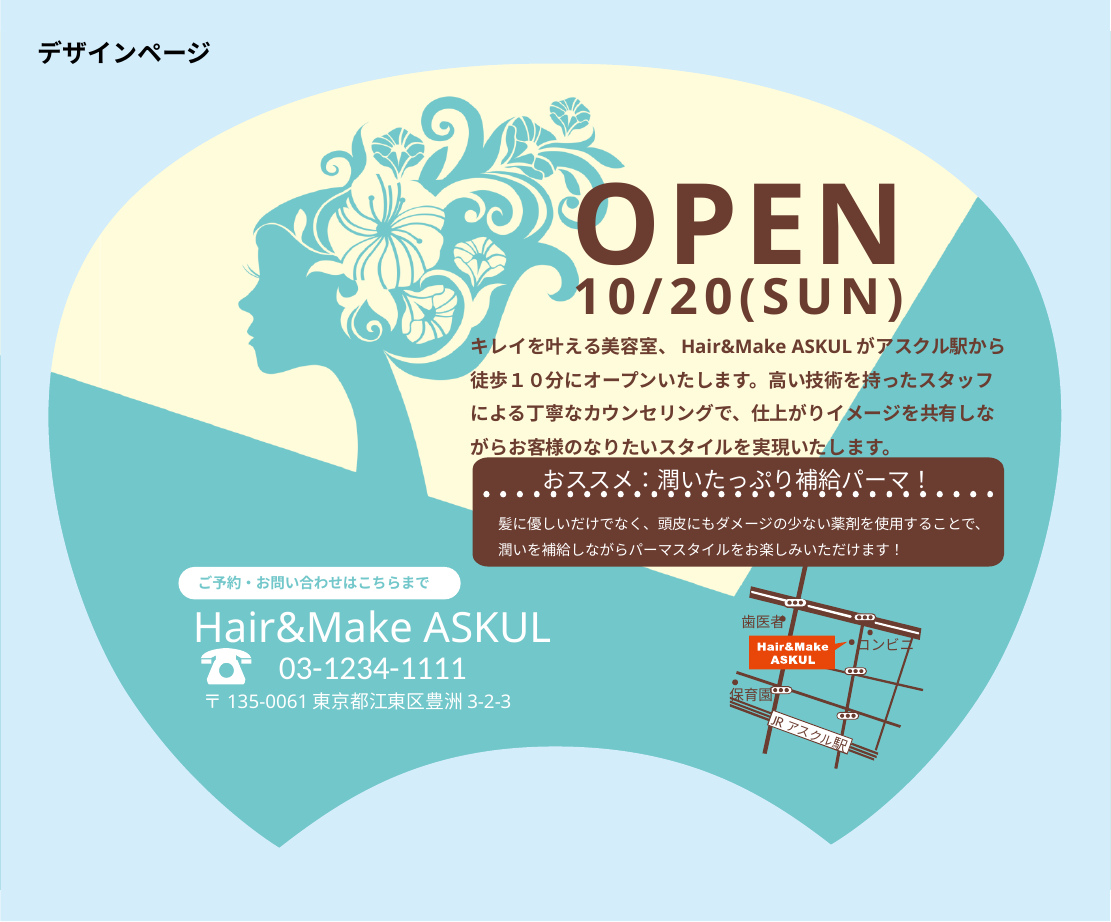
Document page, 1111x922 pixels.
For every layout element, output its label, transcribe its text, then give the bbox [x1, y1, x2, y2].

text_box キレイを叶える美容室、Hair&Make ASKULがアスクル駅から徒歩１０分にオープンいたします。高い技術を持ったスタッフによる丁寧なカウンセリングで、仕上がりイメージを共有しながらお客様のなりたいスタイルを実現いたします。 [456, 341, 1021, 466]
text_box デザインページ [26, 32, 224, 74]
text_box ご予約・お問い合わせはこちらまで [176, 564, 463, 602]
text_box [472, 457, 1005, 568]
text_box Hair&Make ASKUL [178, 592, 726, 658]
text_box 〒135-0061東京都江東区豊洲3-2-3 [188, 682, 693, 720]
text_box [731, 560, 924, 774]
picture [924, 333, 1061, 766]
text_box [200, 638, 485, 695]
picture [49, 64, 916, 847]
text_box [425, 144, 1052, 333]
